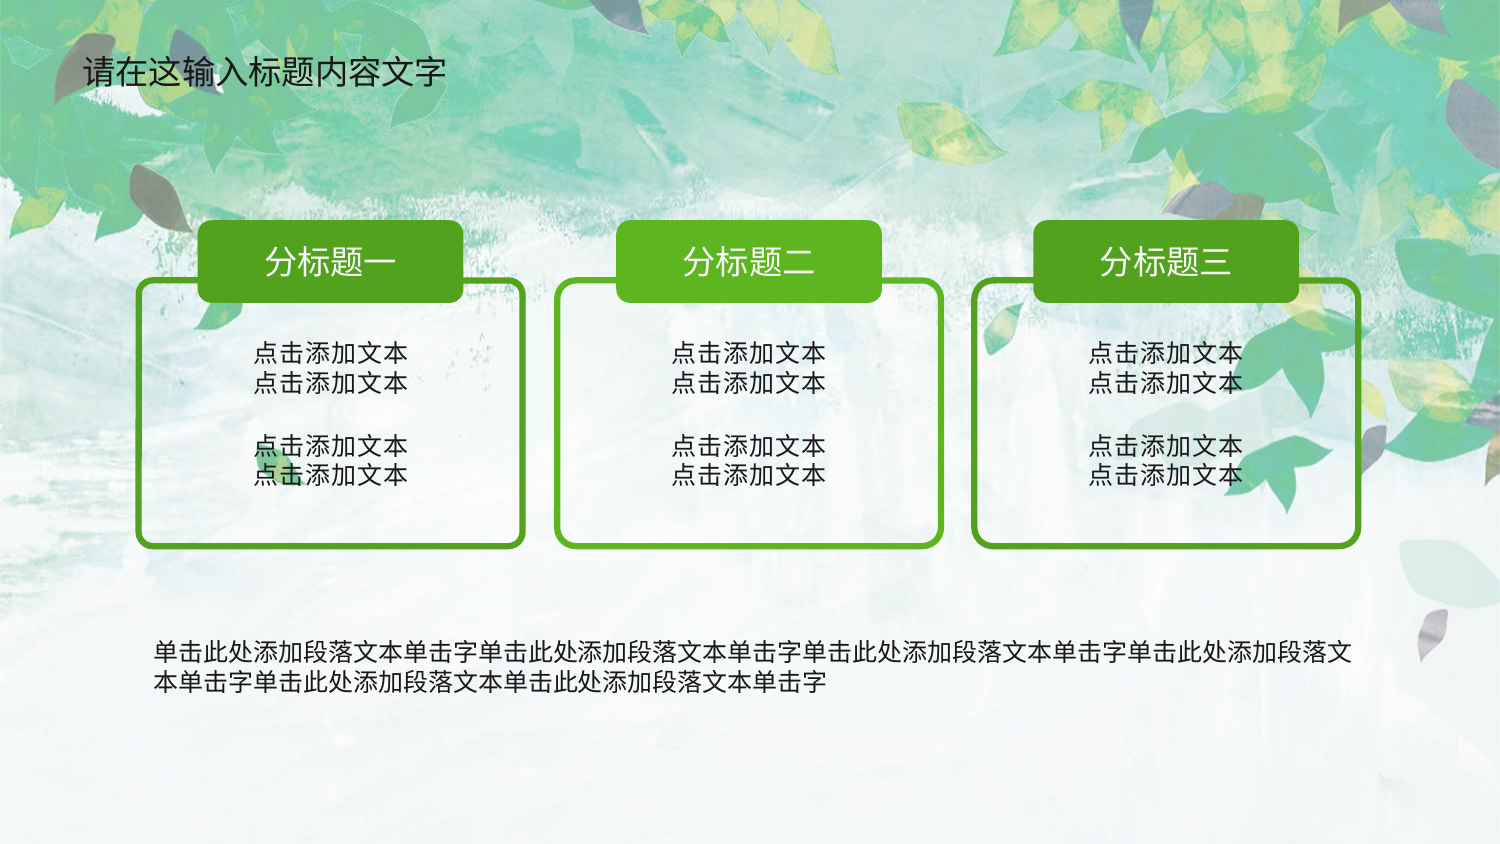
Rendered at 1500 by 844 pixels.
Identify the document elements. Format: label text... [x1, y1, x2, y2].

text_box 分标题二 [631, 231, 867, 292]
text_box [197, 220, 464, 303]
text_box [616, 220, 882, 303]
text_box [557, 280, 942, 547]
text_box 点击添加文本 点击添加文本 [562, 422, 936, 498]
text_box [1033, 220, 1300, 303]
text_box 点击添加文本 点击添加文本 [144, 422, 518, 498]
text_box [138, 280, 523, 547]
text_box 点击添加文本 点击添加文本 [144, 329, 518, 405]
text_box 请在这输入标题内容文字 [67, 43, 703, 99]
text_box 单击此处添加段落文本单击字单击此处添加段落文本单击字单击此处添加段落文本单击字单击此处添加段落文本单击字单击此处添加段落文本单击此处添加段落文本单击字 [138, 629, 1376, 705]
text_box [974, 280, 1359, 547]
text_box 分标题三 [1048, 231, 1285, 292]
text_box 点击添加文本 点击添加文本 [979, 422, 1353, 498]
text_box 点击添加文本 点击添加文本 [979, 329, 1353, 405]
text_box 分标题一 [217, 231, 444, 292]
picture [0, 0, 1500, 844]
text_box 点击添加文本 点击添加文本 [562, 329, 936, 405]
